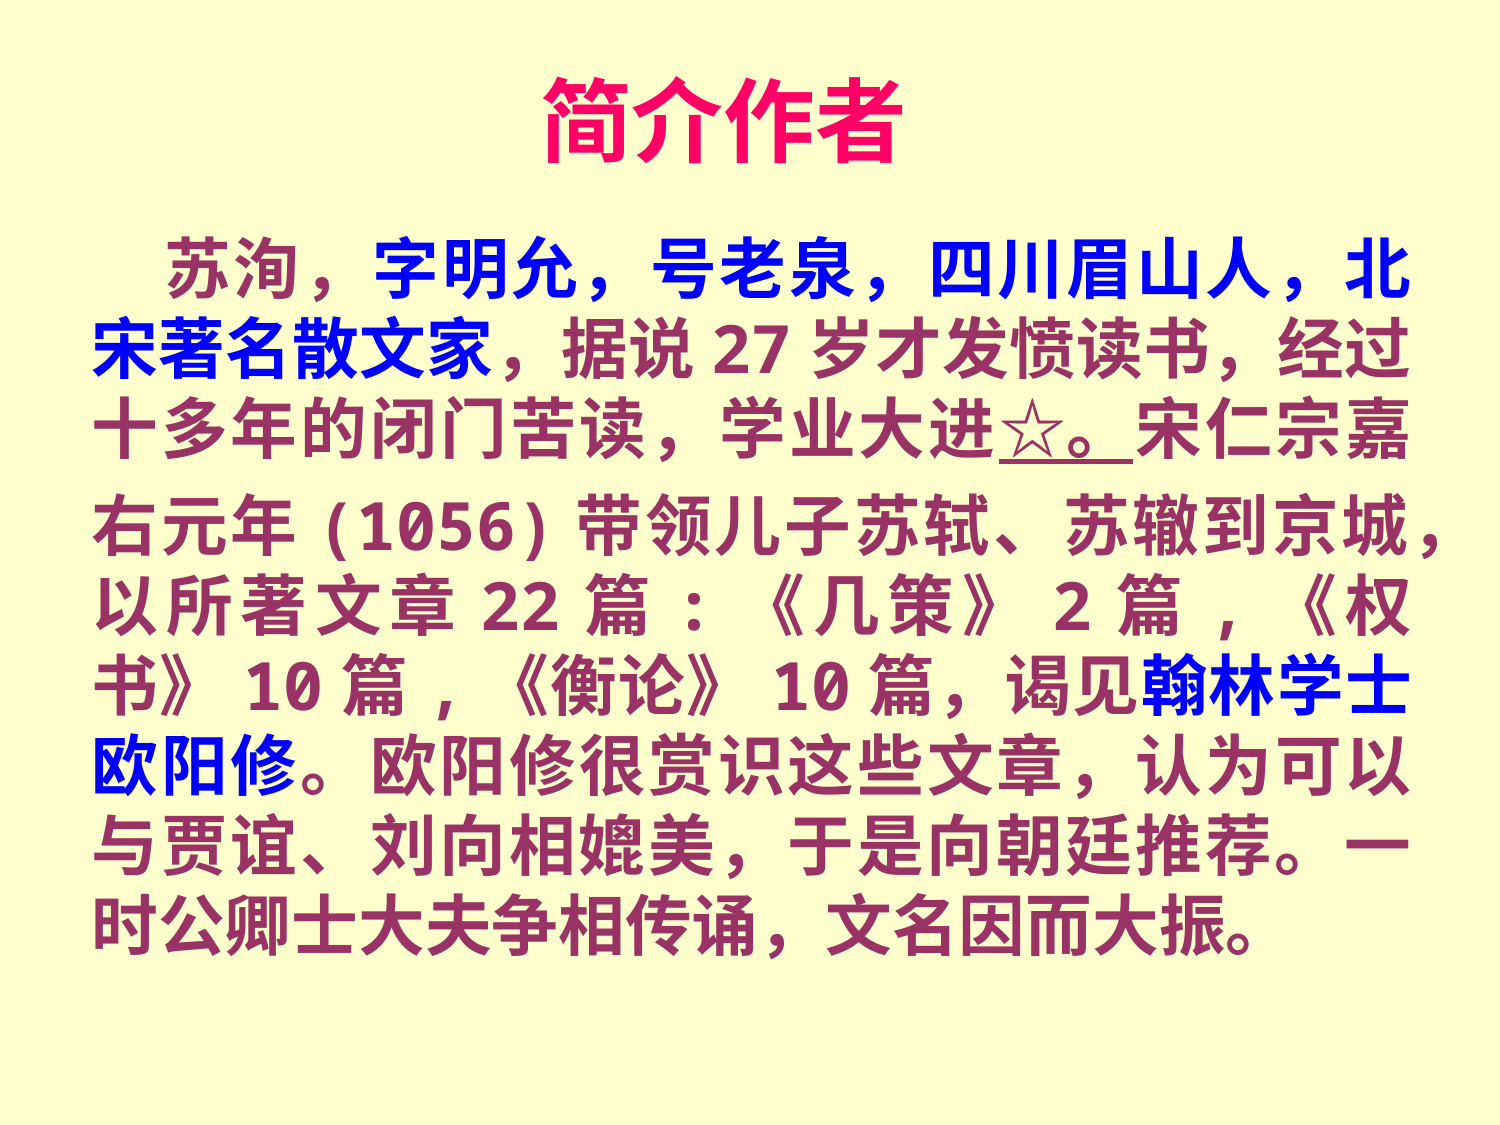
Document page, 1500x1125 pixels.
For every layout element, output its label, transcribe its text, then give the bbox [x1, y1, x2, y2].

text_box 苏洵，字明允，号老泉，四川眉山人，北宋著名散文家，据说27岁才发愤读书，经过十多年的闭门苦读，学业大进☆。宋仁宗嘉右元年(1056)带领儿子苏轼、苏辙到京城，以所著文章22篇:《几策》2篇,《权书》10篇,《衡论》10篇，谒见翰林学士欧阳修。欧阳修很赏识这些文章，认为可以与贾谊、刘向相媲美，于是向朝廷推荐。一时公卿士大夫争相传诵，文名因而大振。 [76, 219, 1427, 1052]
text_box 简介作者 [525, 56, 1001, 182]
